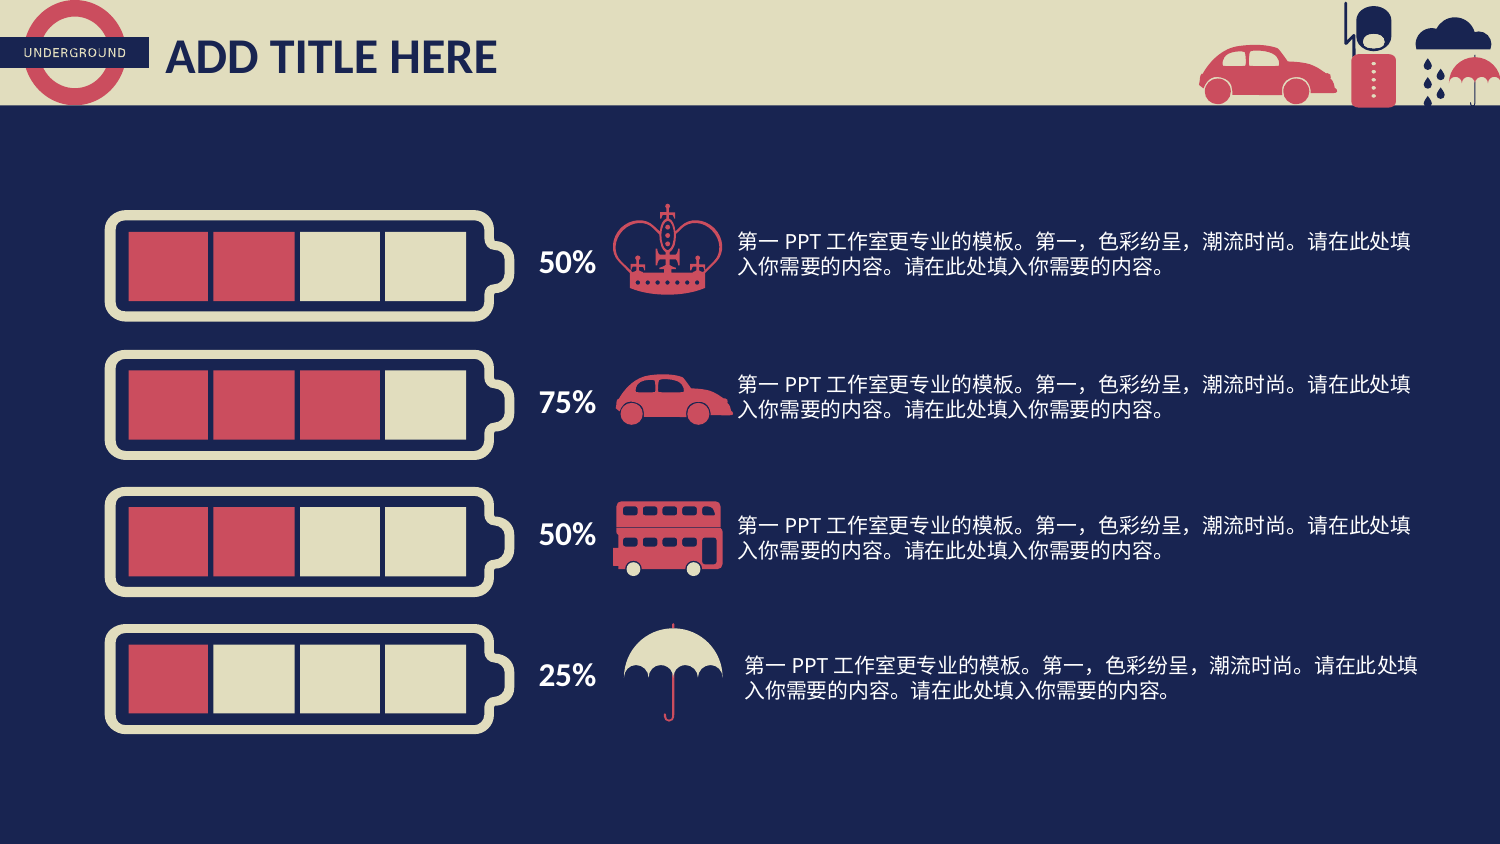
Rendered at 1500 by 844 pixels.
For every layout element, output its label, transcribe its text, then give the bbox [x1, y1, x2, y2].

text_box [105, 350, 514, 460]
text_box [213, 231, 295, 302]
text_box [115, 633, 505, 725]
text_box 50% [527, 506, 607, 559]
text_box [385, 231, 467, 302]
text_box [105, 210, 514, 321]
text_box [476, 210, 512, 250]
picture [612, 203, 723, 295]
text_box [385, 370, 467, 440]
text_box [385, 507, 467, 577]
text_box [300, 644, 380, 714]
text_box [106, 283, 512, 388]
text_box [106, 722, 121, 734]
text_box [128, 507, 208, 577]
text_box [105, 487, 514, 597]
text_box [300, 370, 380, 440]
text_box [213, 644, 295, 714]
text_box [106, 423, 512, 525]
text_box [300, 231, 380, 302]
text_box 第一PPT工作室更专业的模板。第一，色彩纷呈，潮流时尚。请在此处填入你需要的内容。请在此处填入你需要的内容。 [726, 506, 1423, 593]
text_box 第一PPT工作室更专业的模板。第一，色彩纷呈，潮流时尚。请在此处填入你需要的内容。请在此处填入你需要的内容。 [733, 647, 1430, 734]
text_box 50% [527, 234, 607, 286]
text_box [106, 210, 124, 222]
text_box 第一PPT工作室更专业的模板。第一，色彩纷呈，潮流时尚。请在此处填入你需要的内容。请在此处填入你需要的内容。 [726, 366, 1423, 453]
text_box [213, 507, 295, 577]
text_box [300, 507, 380, 577]
picture [615, 373, 734, 426]
text_box [115, 220, 505, 312]
picture [623, 622, 723, 723]
text_box [385, 644, 467, 714]
text_box 第一PPT工作室更专业的模板。第一，色彩纷呈，潮流时尚。请在此处填入你需要的内容。请在此处填入你需要的内容。 [726, 222, 1423, 309]
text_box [0, 0, 1500, 108]
text_box [115, 496, 505, 587]
text_box [479, 697, 512, 734]
text_box [106, 559, 512, 663]
text_box [105, 624, 514, 734]
text_box [128, 231, 208, 302]
text_box [128, 370, 208, 440]
text_box [128, 644, 208, 714]
text_box [213, 370, 295, 440]
text_box 75% [527, 374, 613, 427]
text_box 25% [527, 647, 618, 699]
picture [612, 501, 723, 577]
text_box [115, 358, 505, 451]
